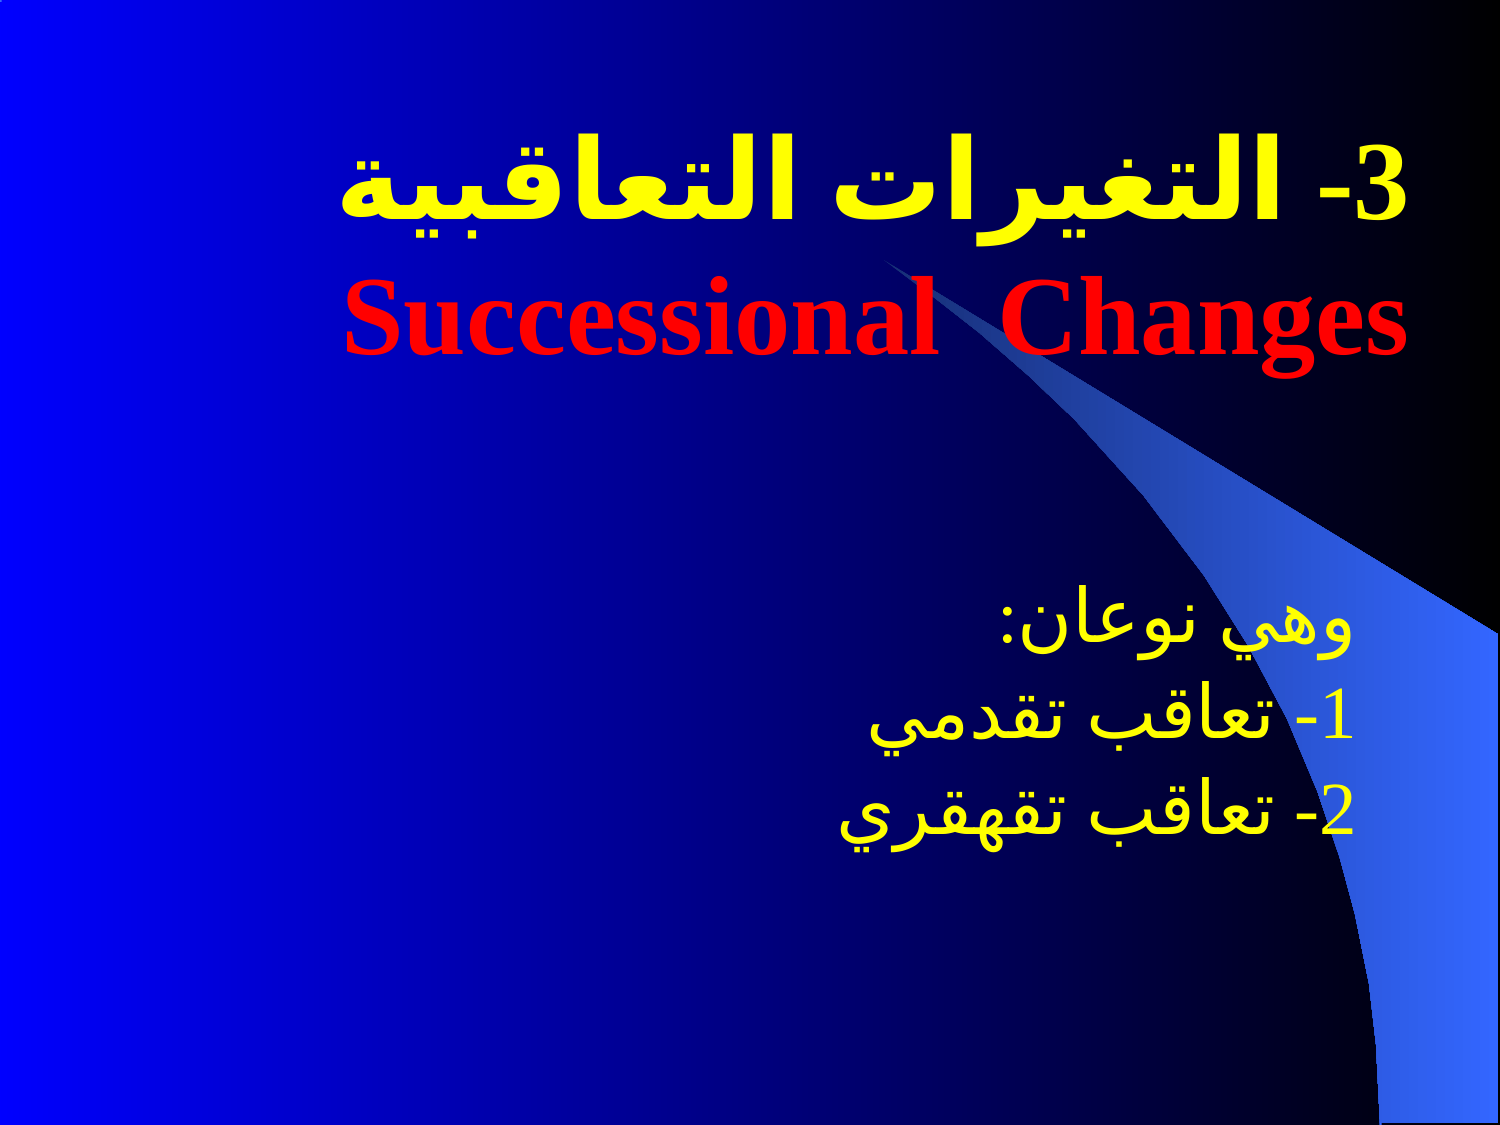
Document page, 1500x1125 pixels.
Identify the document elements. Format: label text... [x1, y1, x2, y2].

text_box 3- التغيرات التعاقبية Successional Changes [99, 99, 1425, 385]
list وهي نوعان: 1- تعاقب تقدمي 2- تعاقب تقهقري [99, 474, 1388, 1013]
